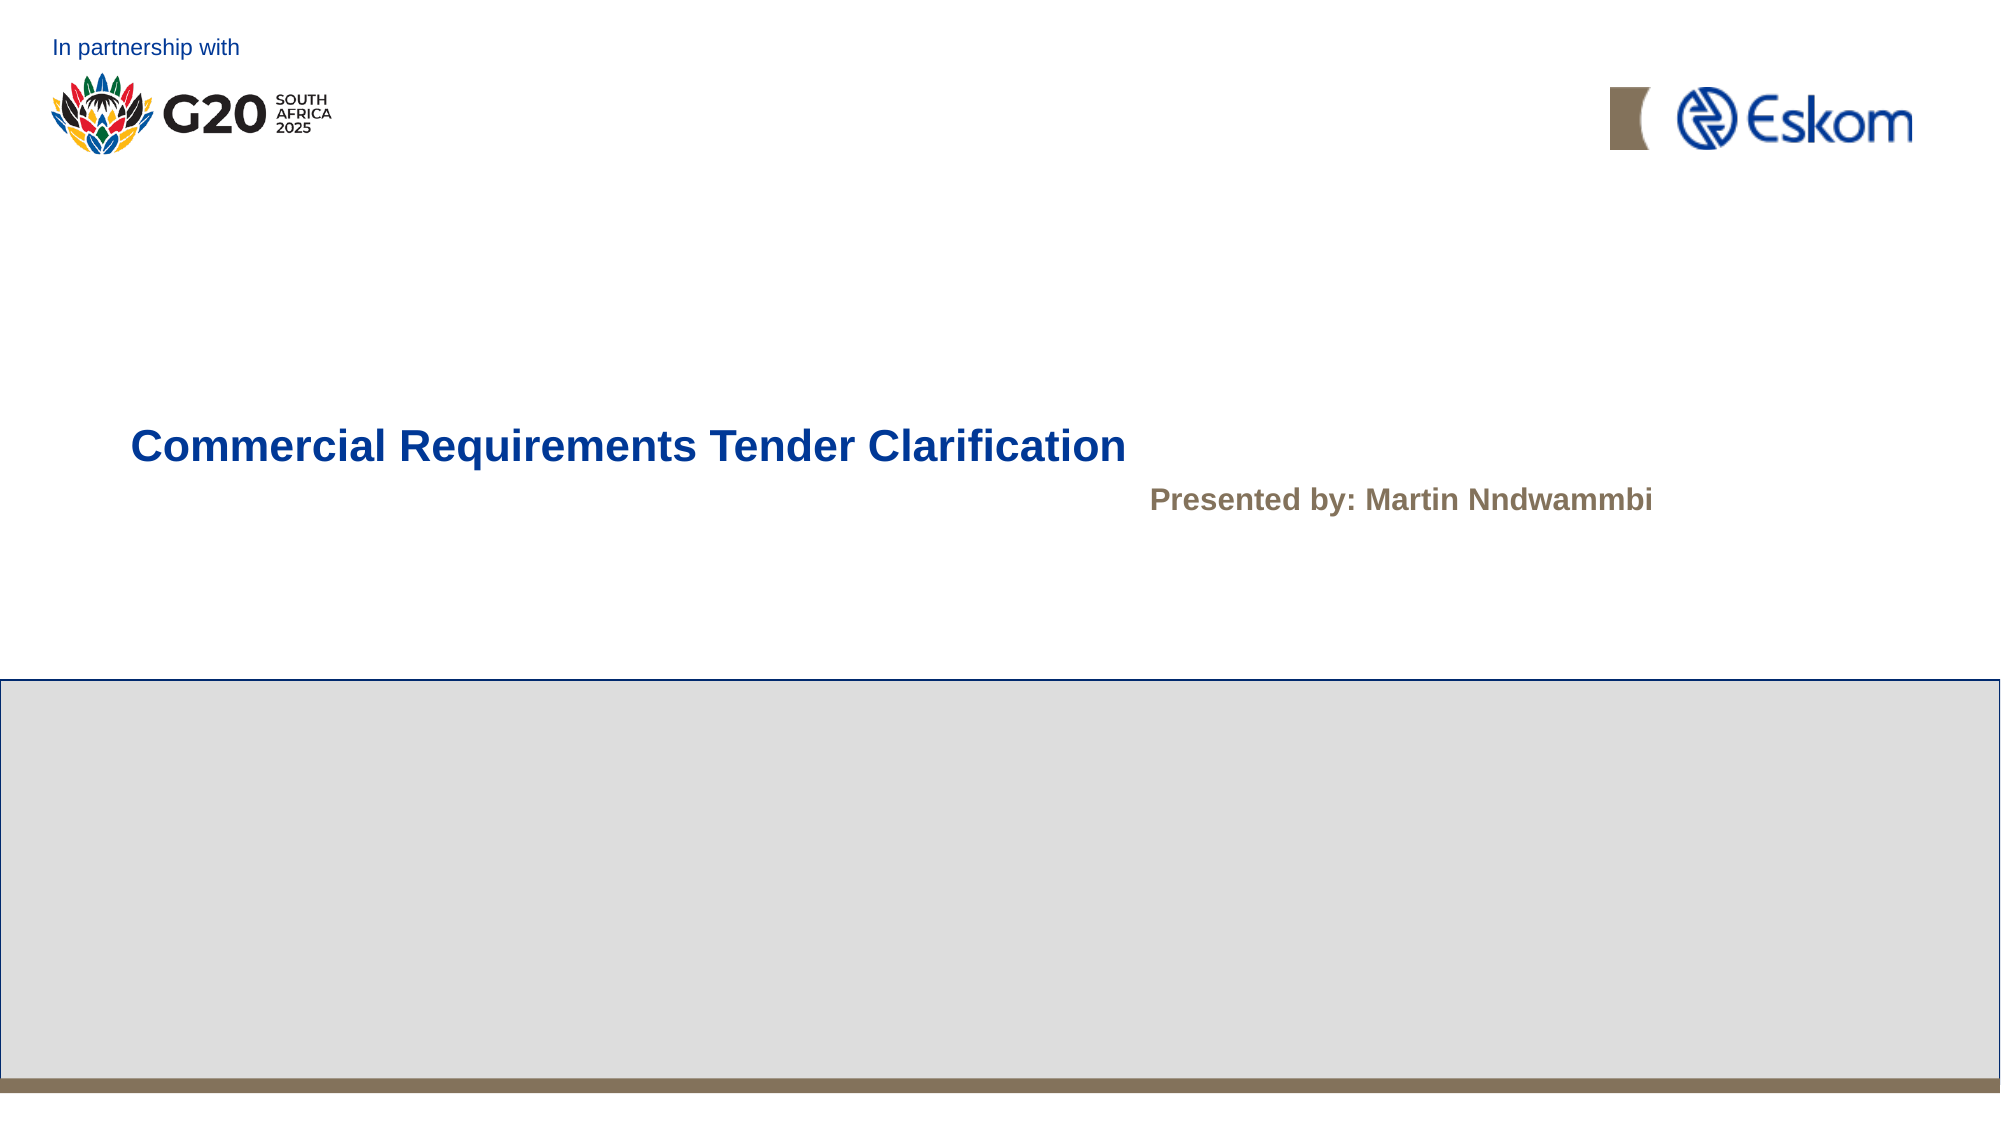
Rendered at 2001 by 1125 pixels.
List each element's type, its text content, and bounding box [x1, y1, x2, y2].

text_box Presented by: Martin Nndwammbi [756, 478, 1654, 524]
picture [50, 72, 337, 155]
title Commercial Requirements Tender Clarification [115, 367, 1157, 479]
